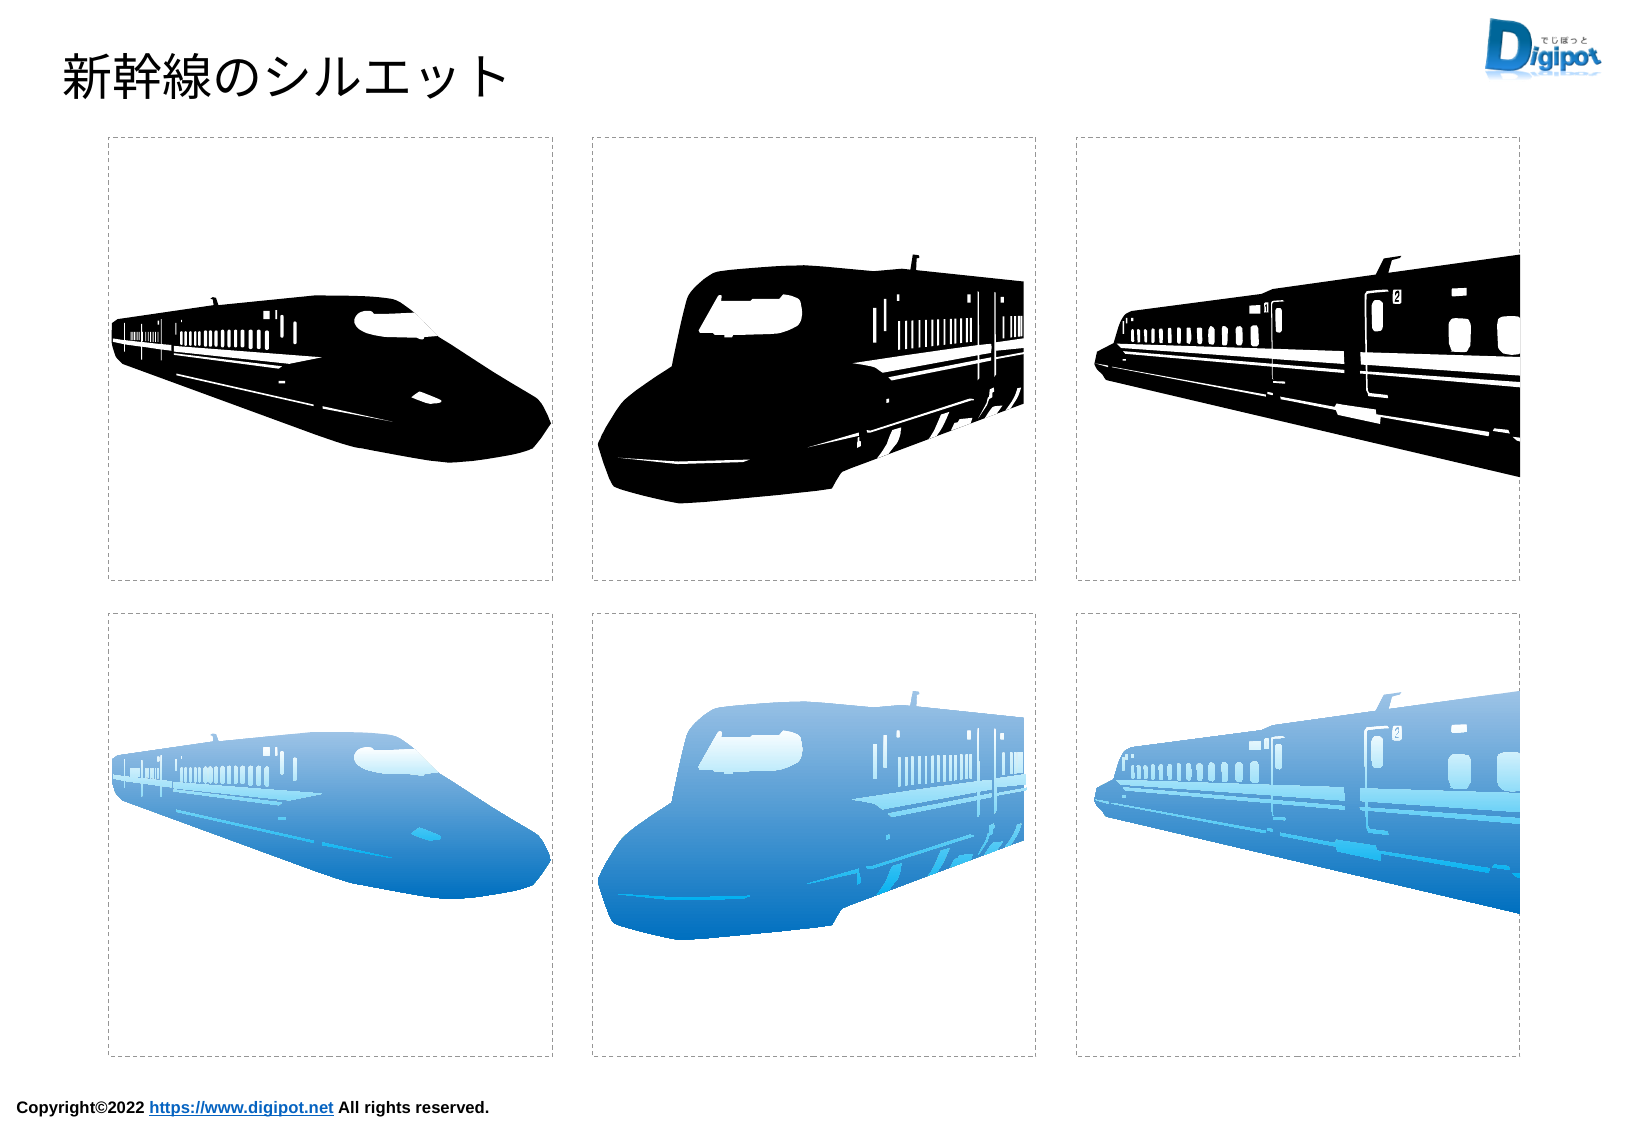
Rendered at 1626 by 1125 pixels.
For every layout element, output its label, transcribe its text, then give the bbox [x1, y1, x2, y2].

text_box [597, 690, 1027, 940]
picture [1485, 18, 1602, 82]
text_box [597, 254, 1027, 504]
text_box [1094, 254, 1521, 478]
text_box 新幹線のシルエット [47, 38, 528, 113]
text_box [111, 731, 552, 899]
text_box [111, 295, 552, 463]
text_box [1094, 690, 1521, 914]
